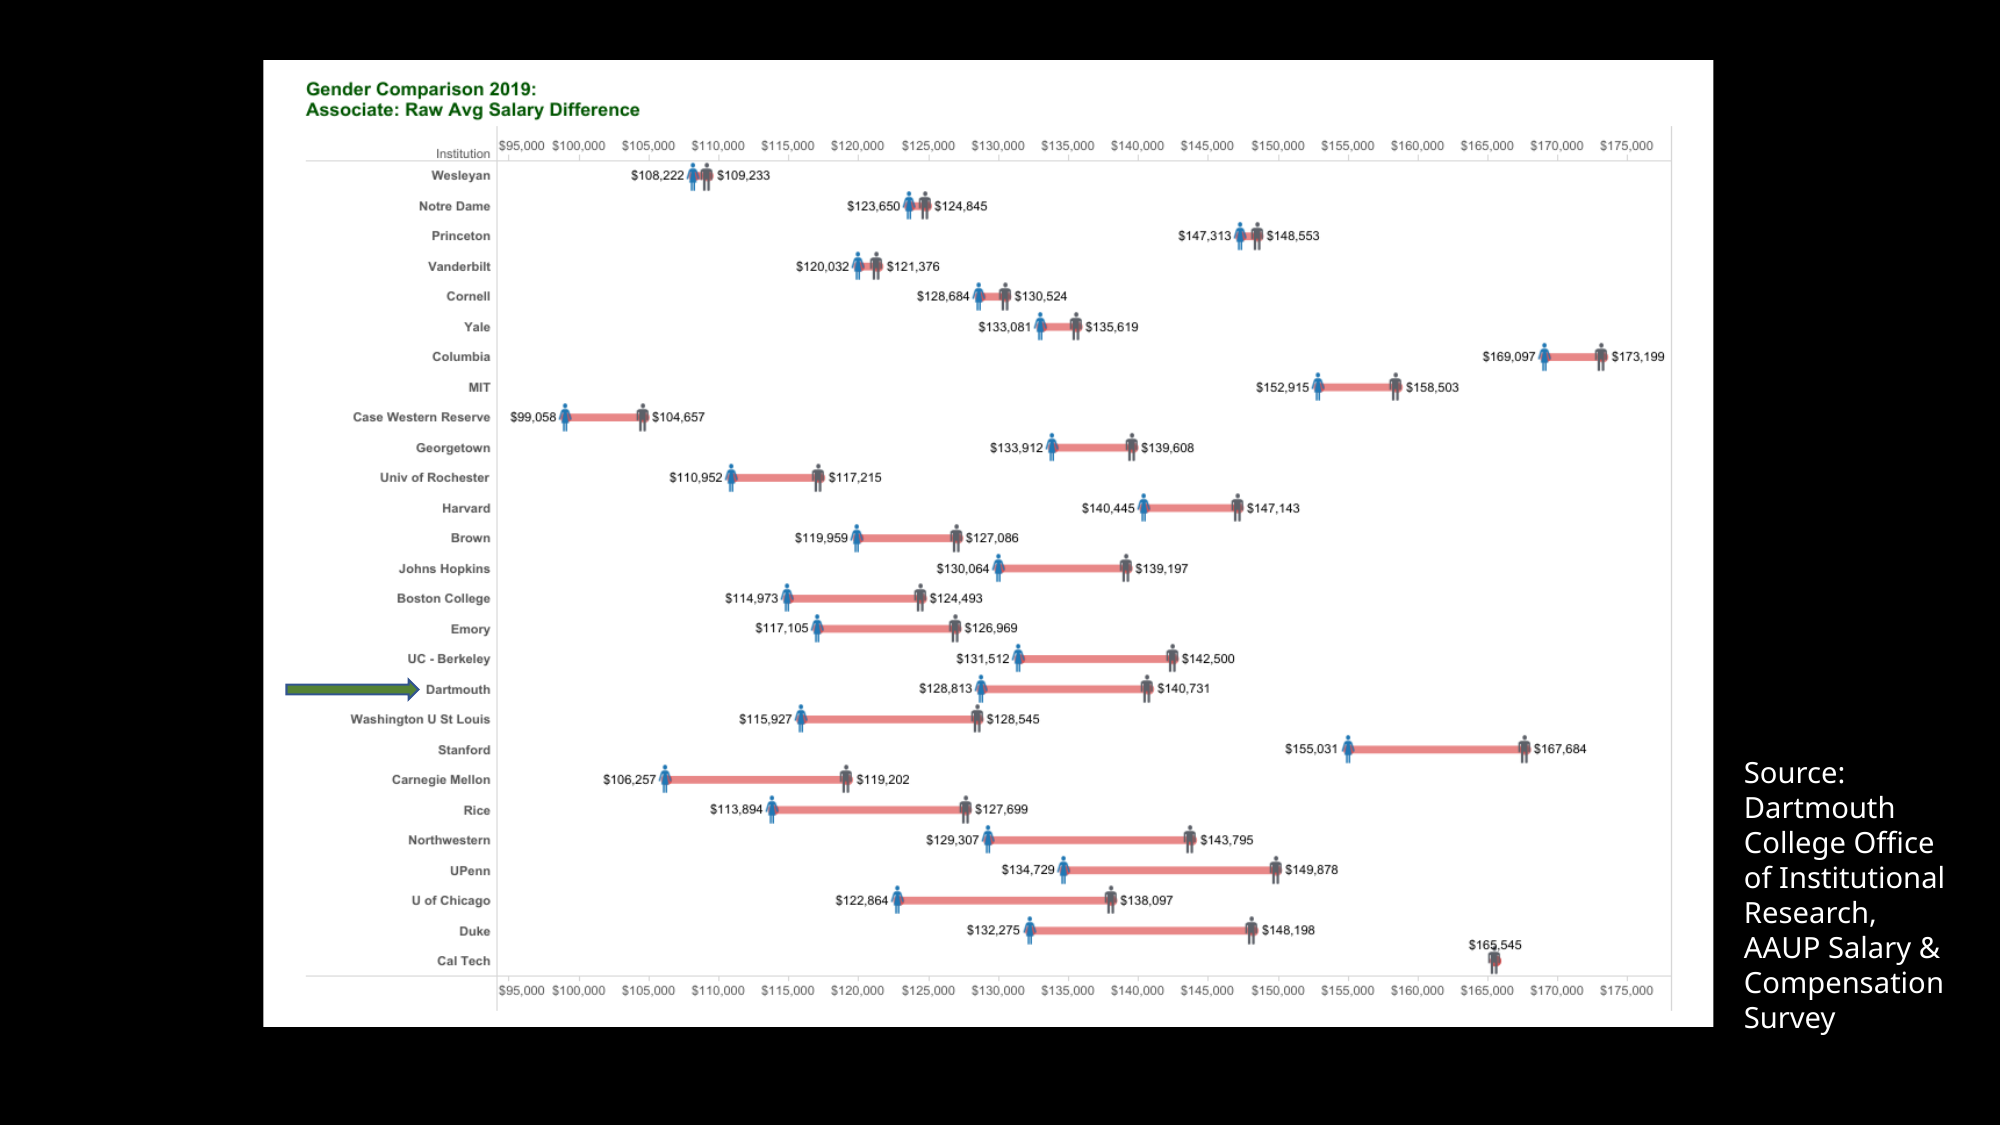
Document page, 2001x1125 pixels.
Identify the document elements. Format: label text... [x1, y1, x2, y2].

picture [263, 60, 1714, 1027]
text_box Source: Dartmouth College Office of Institutional Research, AAUP Salary & Compensation Survey [1729, 747, 1969, 1042]
